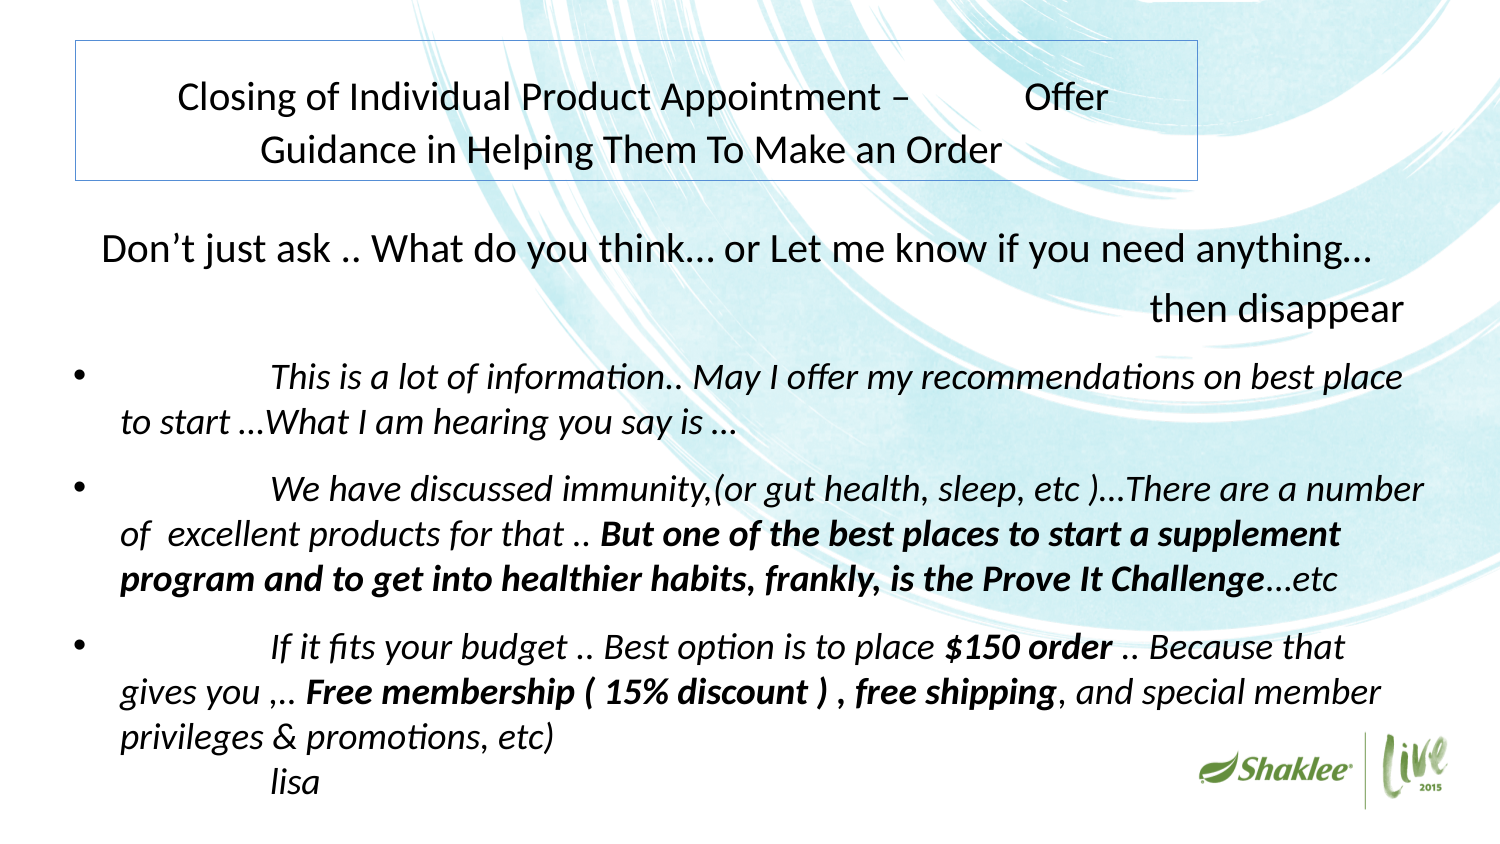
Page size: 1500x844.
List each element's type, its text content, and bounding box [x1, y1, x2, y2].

title Closing of Individual Product Appointment – Offer Guidance in Helping Them To Make an Order [75, 40, 1198, 181]
list Don’t just ask .. What do you think… or Let me know if you need anything… then disappear [75, 204, 1425, 344]
picture [0, 0, 1500, 844]
text_box This is a lot of information.. May I offer my recommendations on best place to start …What I am hearing you say is … We have discussed immunity,(or gut health, sleep, etc )…There are a number of excellent products for that .. But one of the best places to start a supplement program and to get into healthier habits, frankly, is the Prove It Challenge…etc If it fits your budget .. Best option is to place $150 order .. Because that gives you ,.. Free membership ( 15% discount ) , free shipping, and special member privileges & promotions, etc) lisa [58, 344, 1442, 844]
